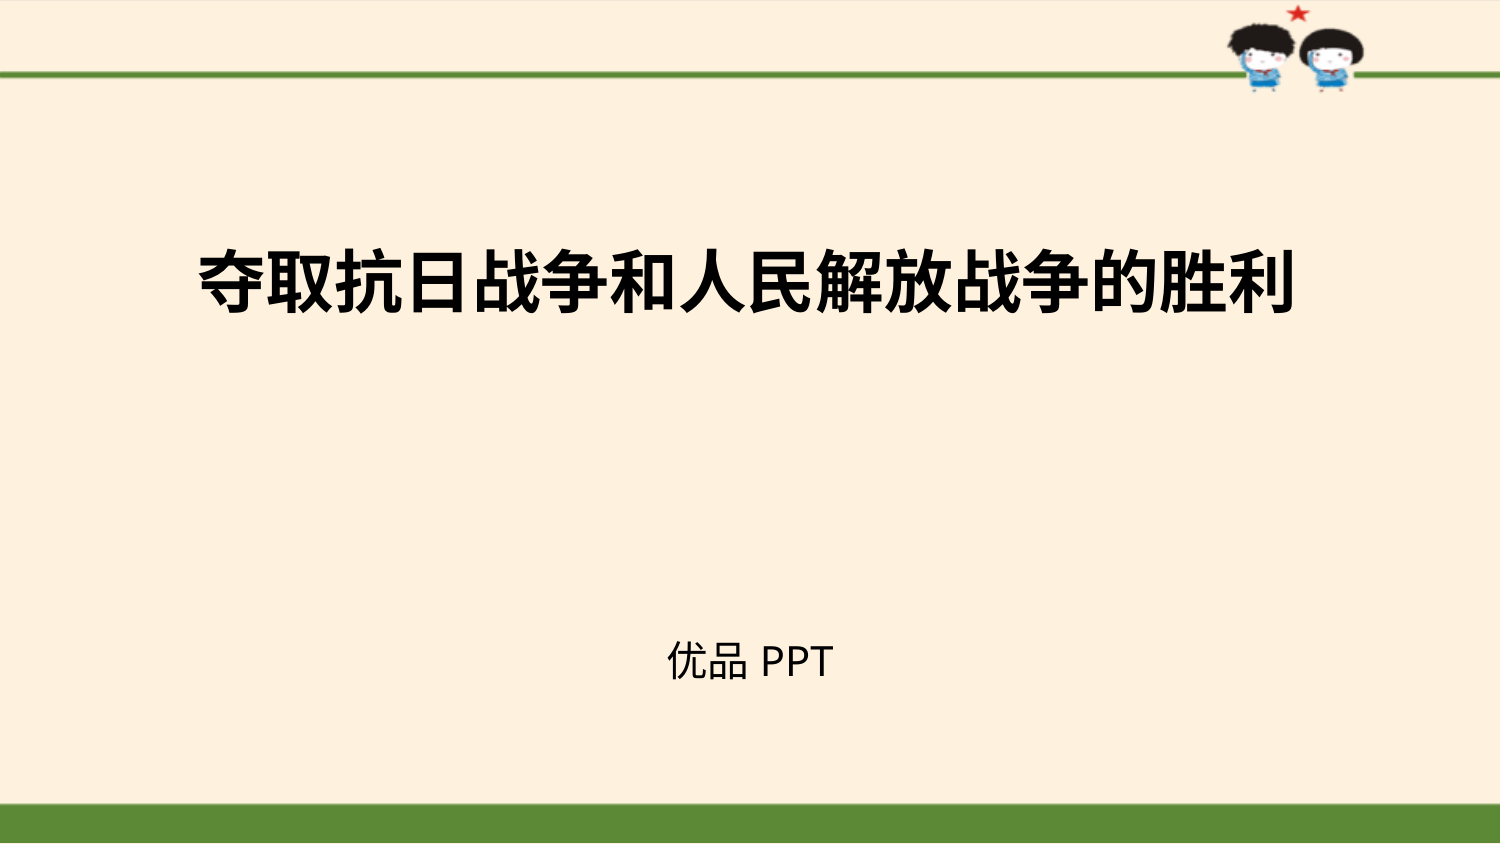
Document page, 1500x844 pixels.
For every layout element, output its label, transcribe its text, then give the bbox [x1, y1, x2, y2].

picture [0, 691, 1500, 844]
title 夺取抗日战争和人民解放战争的胜利 [128, 203, 1367, 367]
picture [0, 0, 1500, 624]
text_box 优品PPT [0, 624, 1500, 691]
